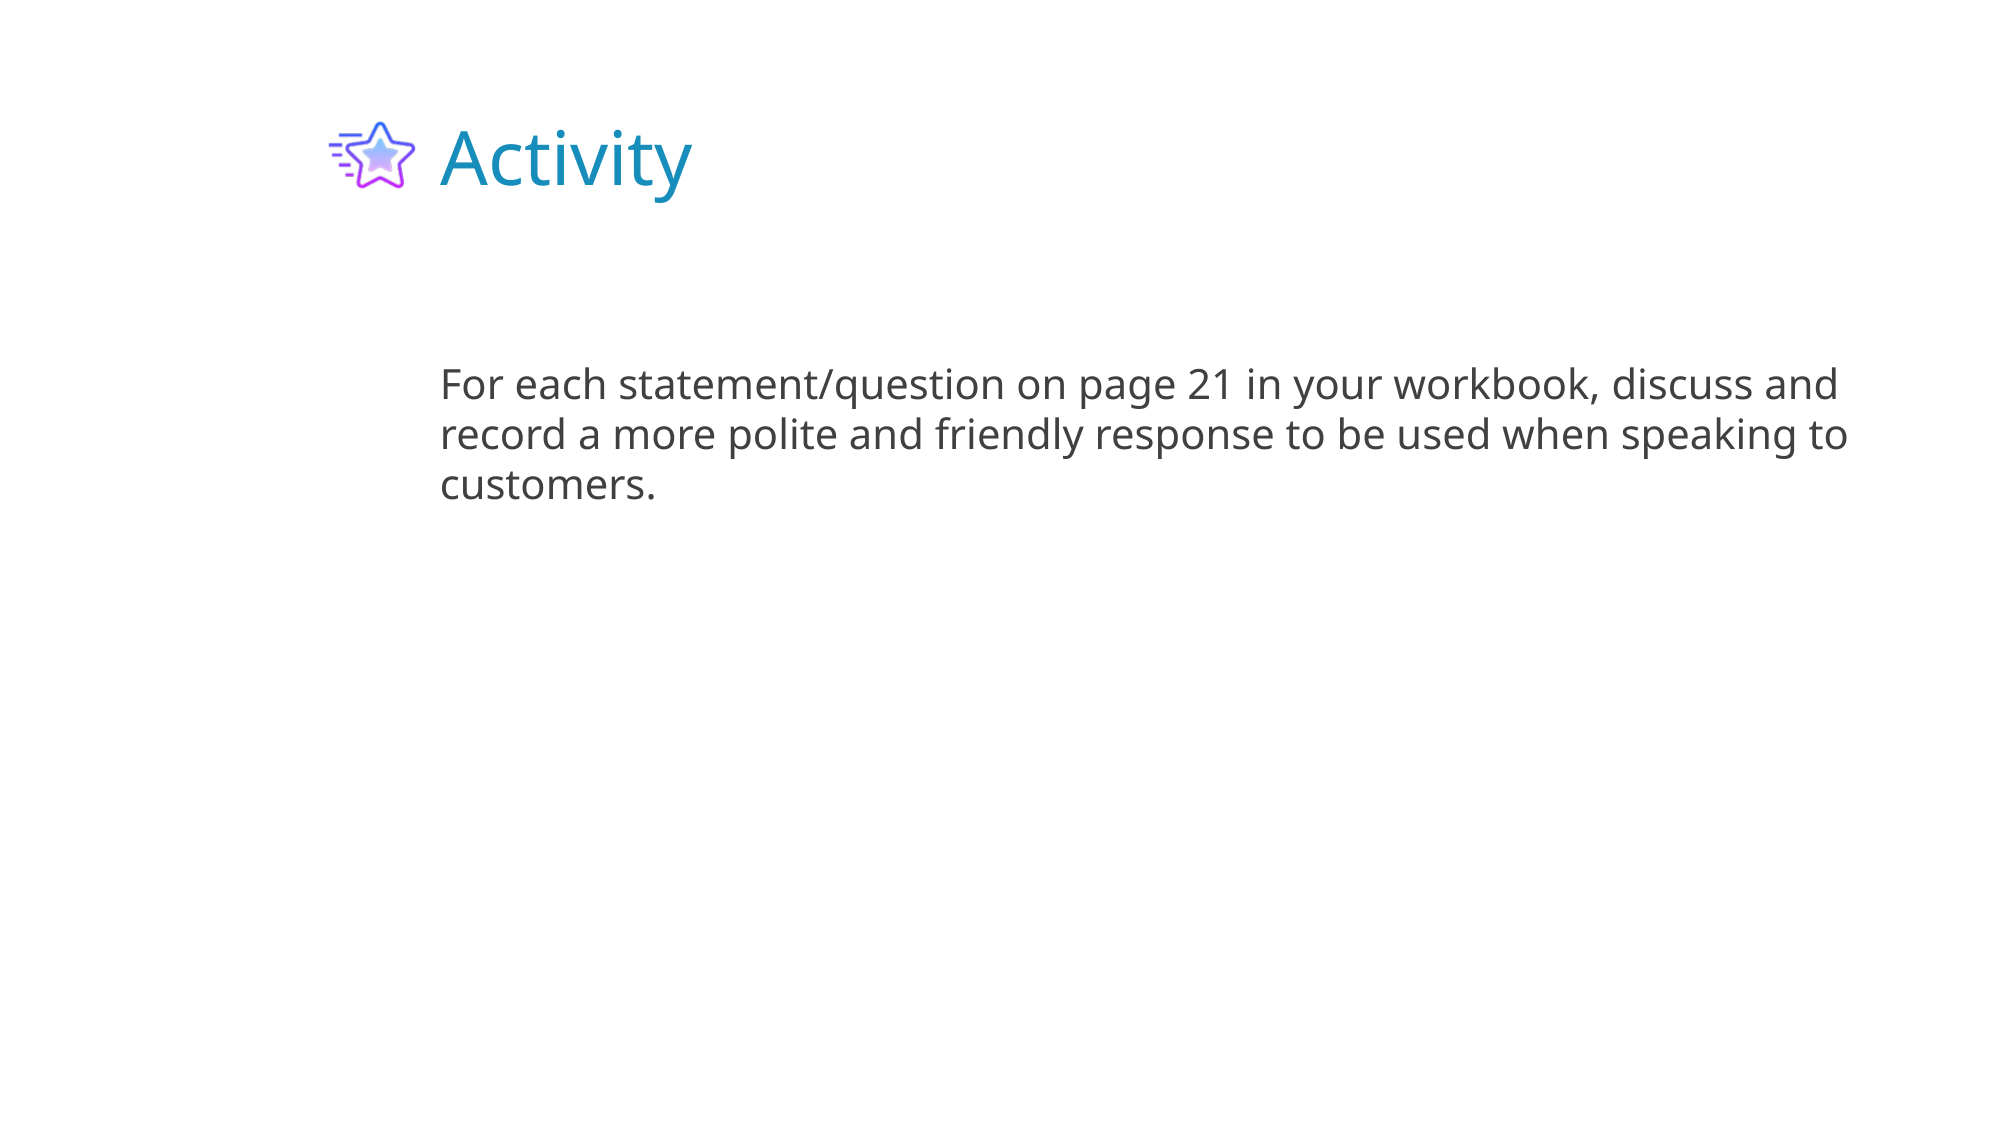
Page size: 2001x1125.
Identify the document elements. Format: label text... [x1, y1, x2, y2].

title Activity [425, 102, 1888, 313]
list For each statement/question on page 21 in your workbook, discuss and record a more polite and friendly response to be used when speaking to customers. [424, 350, 1888, 1074]
picture [319, 102, 425, 208]
